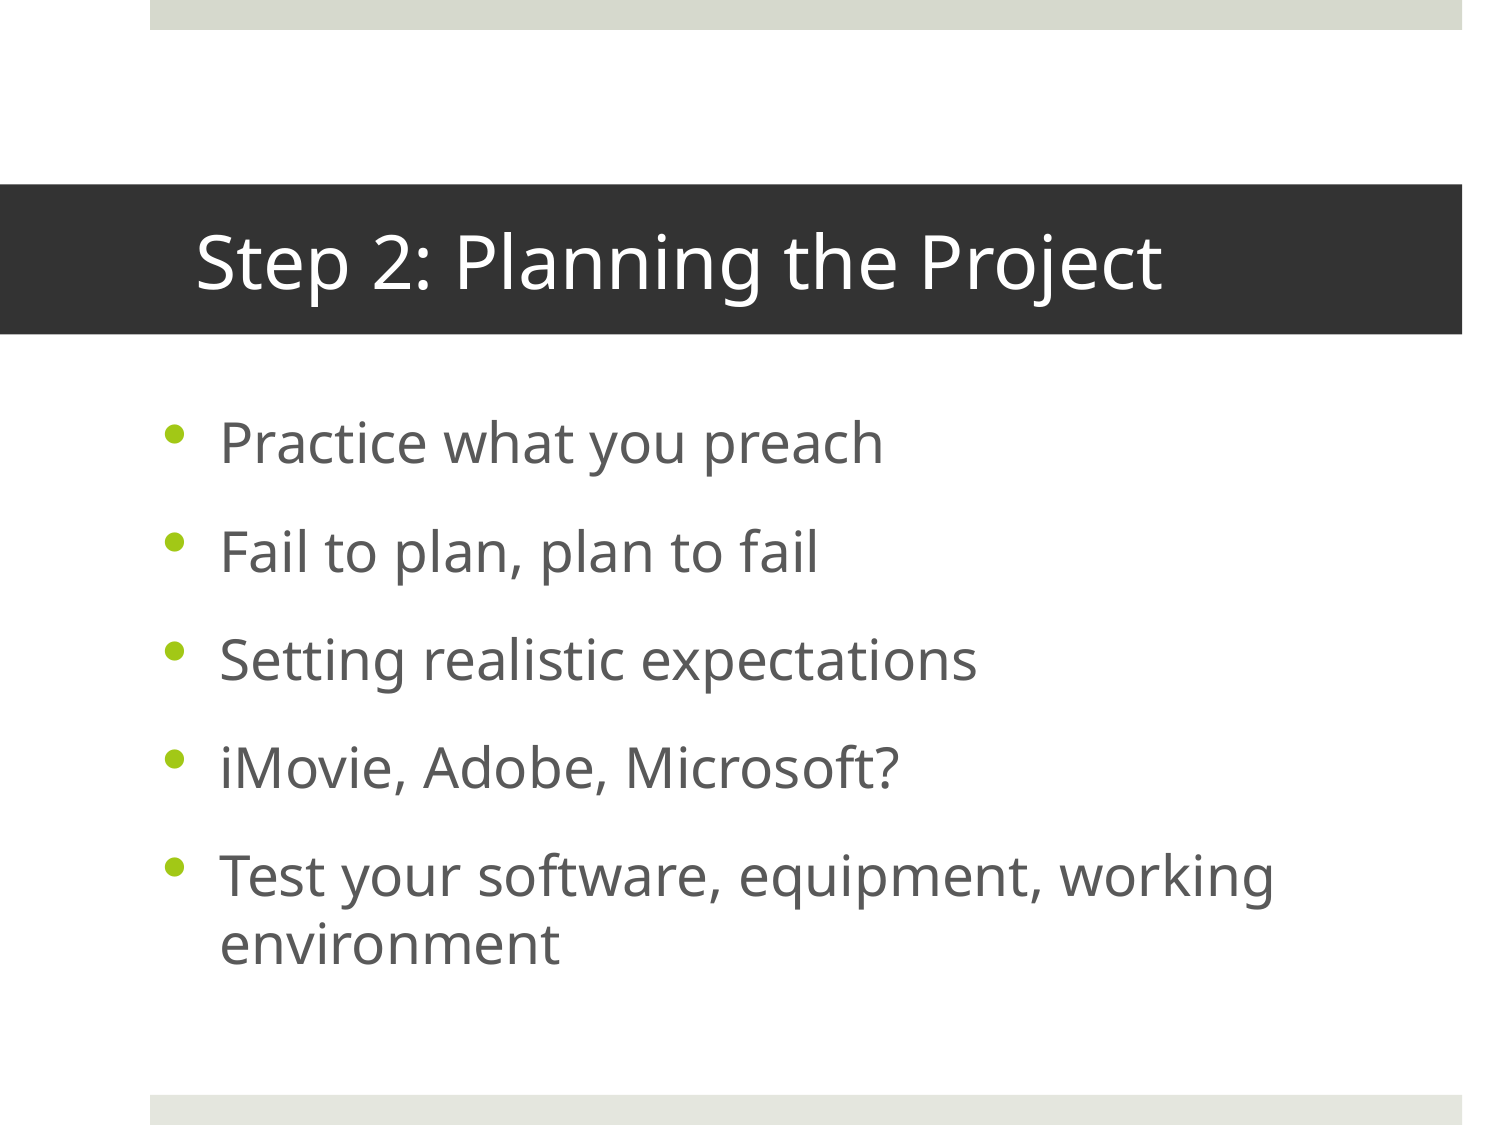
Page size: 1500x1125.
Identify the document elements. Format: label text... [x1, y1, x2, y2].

title Step 2: Planning the Project [0, 184, 1463, 335]
list Practice what you preach Fail to plan, plan to fail Setting realistic expectations iMovie, Adobe, Microsoft? Test your software, equipment, working environment [150, 399, 1425, 988]
